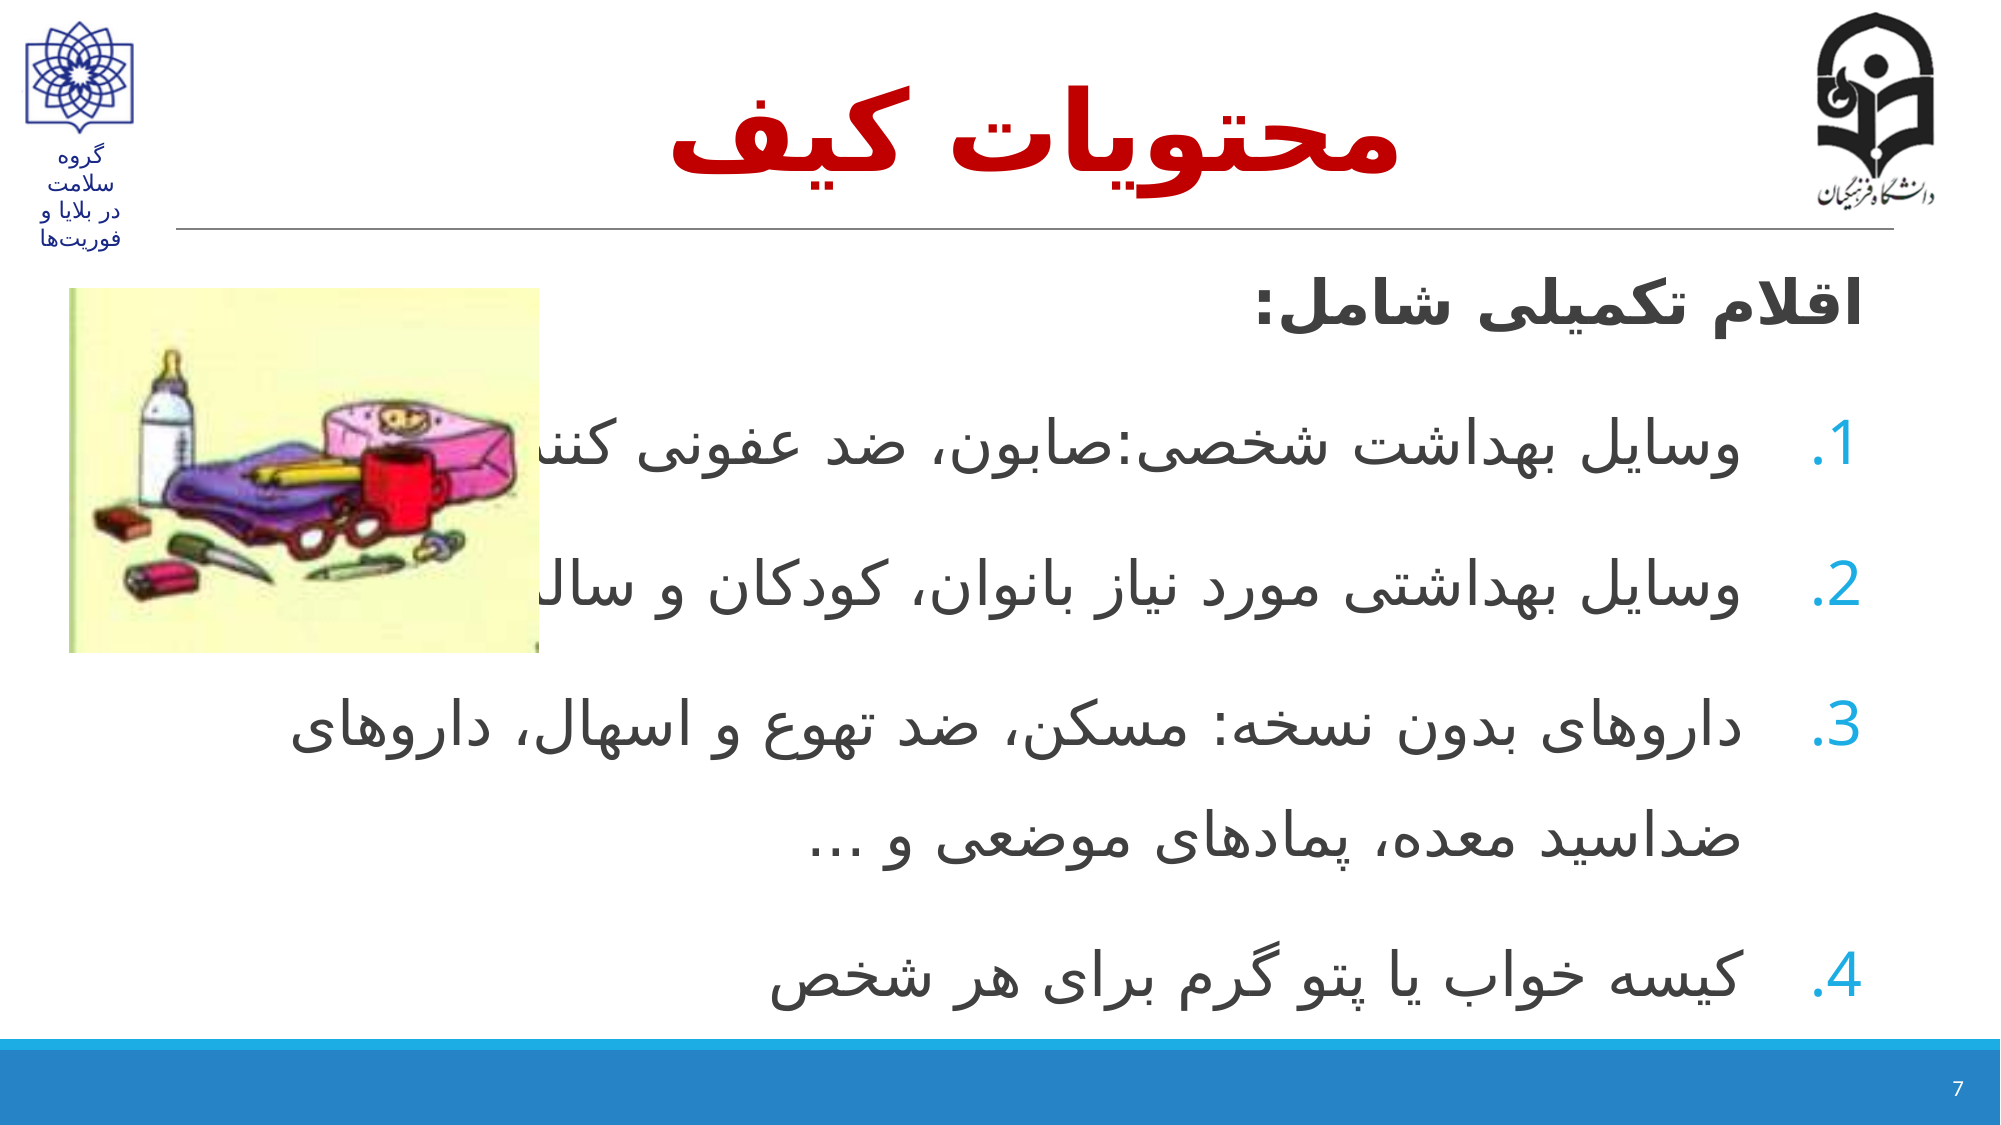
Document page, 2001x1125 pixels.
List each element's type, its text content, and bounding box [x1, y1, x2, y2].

list اقلام تکمیلی شامل: وسایل بهداشت شخصی:صابون، ضد عفونی کننده دست وسایل بهداشتی مورد نیاز بانوان، کودکان و سالمندان داروهای بدون نسخه: مسکن، ضد تهوع و اسهال، داروهای ضداسید معده، پمادهای موضعی و ... کیسه خواب یا پتو گرم برای هر شخص [69, 218, 1895, 1022]
title محتویات کیف [177, 47, 1768, 218]
picture [1771, 8, 1980, 217]
picture [69, 288, 539, 654]
slide_number 7 [1910, 1054, 1980, 1120]
picture [21, 18, 140, 137]
